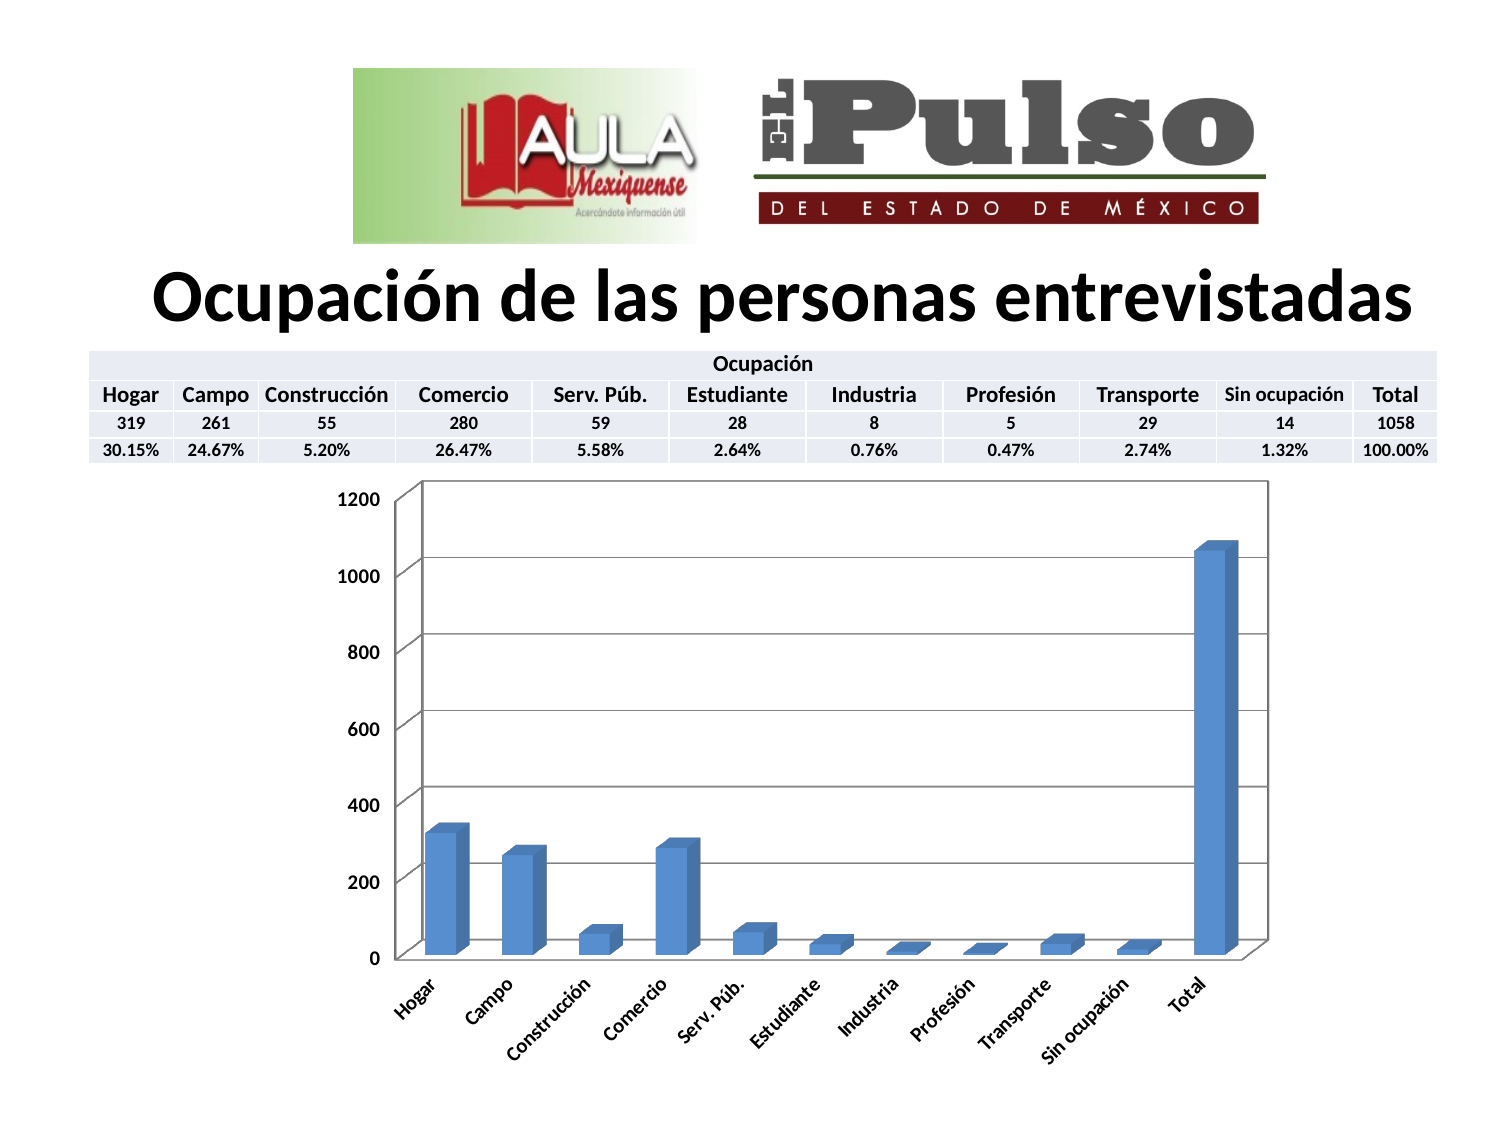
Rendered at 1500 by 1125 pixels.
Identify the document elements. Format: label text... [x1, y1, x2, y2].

table_cell 0.47% [944, 439, 1079, 463]
table_cell 319 [89, 412, 173, 437]
table_cell 2.74% [1080, 439, 1216, 463]
chart [312, 467, 1294, 1083]
table_cell 30.15% [89, 439, 173, 463]
table_cell 100.00% [1354, 439, 1437, 463]
table_cell Sin ocupación [1217, 381, 1352, 410]
table_cell 24.67% [174, 439, 258, 463]
table_cell 5.20% [259, 439, 395, 463]
table_cell 59 [533, 412, 668, 437]
table_cell 1.32% [1217, 439, 1352, 463]
table_cell Hogar [89, 381, 173, 410]
table_cell 55 [259, 412, 395, 437]
table_cell 29 [1080, 412, 1216, 437]
table_cell 26.47% [396, 439, 531, 463]
title Ocupación de las personas entrevistadas [108, 231, 1459, 351]
table_cell 8 [807, 412, 942, 437]
table_cell Construcción [259, 381, 395, 410]
table_cell 14 [1217, 412, 1352, 437]
picture [352, 68, 703, 244]
table_cell Profesión [944, 381, 1079, 410]
table_cell Comercio [396, 381, 531, 410]
table_cell 2.64% [670, 439, 805, 463]
table_cell 0.76% [807, 439, 942, 463]
list [75, 262, 1483, 1083]
table_cell 28 [670, 412, 805, 437]
table_cell 261 [174, 412, 258, 437]
table_cell 1058 [1354, 412, 1437, 437]
table_cell Estudiante [670, 381, 805, 410]
table_cell Industria [807, 381, 942, 410]
table_cell 280 [396, 412, 531, 437]
table_cell Campo [174, 381, 258, 410]
table_cell 5 [944, 412, 1079, 437]
table_cell 5.58% [533, 439, 668, 463]
picture [749, 67, 1266, 234]
table_cell Total [1354, 381, 1437, 410]
table_header Ocupación [89, 351, 1437, 380]
table_cell Transporte [1080, 381, 1216, 410]
table_cell Serv. Púb. [533, 381, 668, 410]
